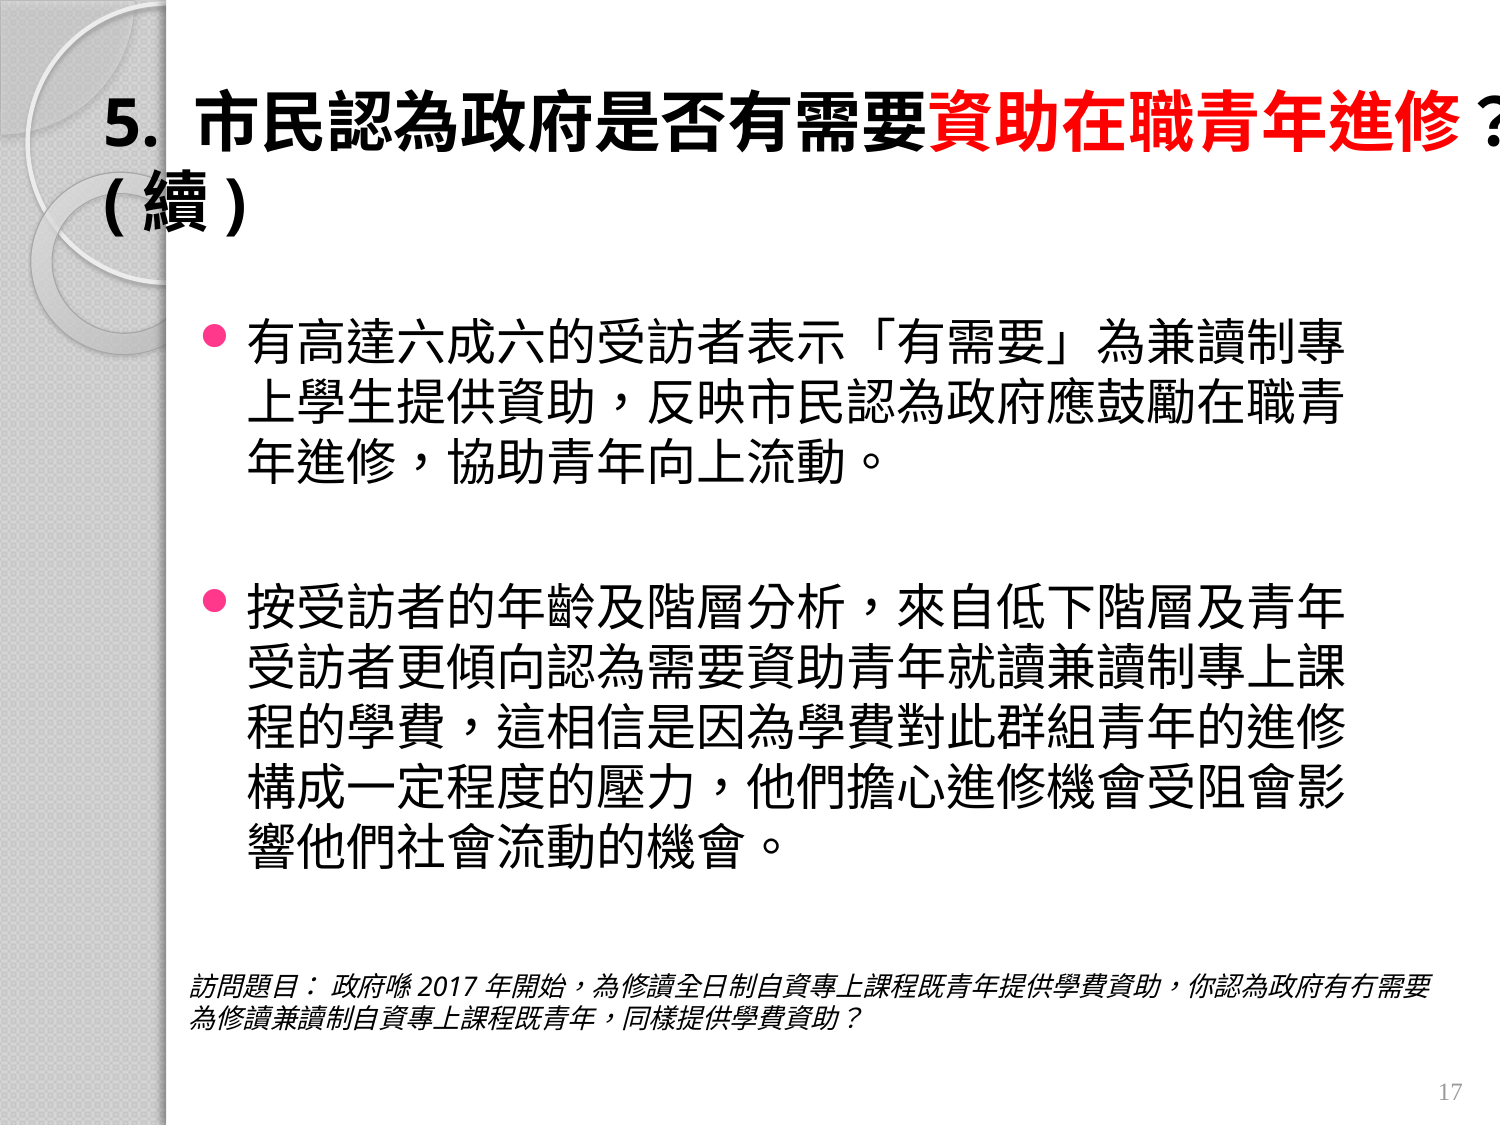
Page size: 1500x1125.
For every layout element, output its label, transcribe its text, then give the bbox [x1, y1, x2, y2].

text_box 訪問題目： 政府喺2017年開始，為修讀全日制自資專上課程既青年提供學費資助，你認為政府有冇需要為修讀兼讀制自資專上課程既青年，同樣提供學費資助？ [174, 961, 1462, 1042]
slide_number 17 [1413, 1034, 1488, 1113]
list 有高達六成六的受訪者表示「有需要」為兼讀制專上學生提供資助，反映市民認為政府應鼓勵在職青年進修，協助青年向上流動。 按受訪者的年齡及階層分析，來自低下階層及青年受訪者更傾向認為需要資助青年就讀兼讀制專上課程的學費，這相信是因為學費對此群組青年的進修構成一定程度的壓力，他們擔心進修機會受阻會影響他們社會流動的機會。 [171, 230, 1402, 983]
title 5. 市民認為政府是否有需要資助在職青年進修？(續) [88, 66, 1500, 254]
